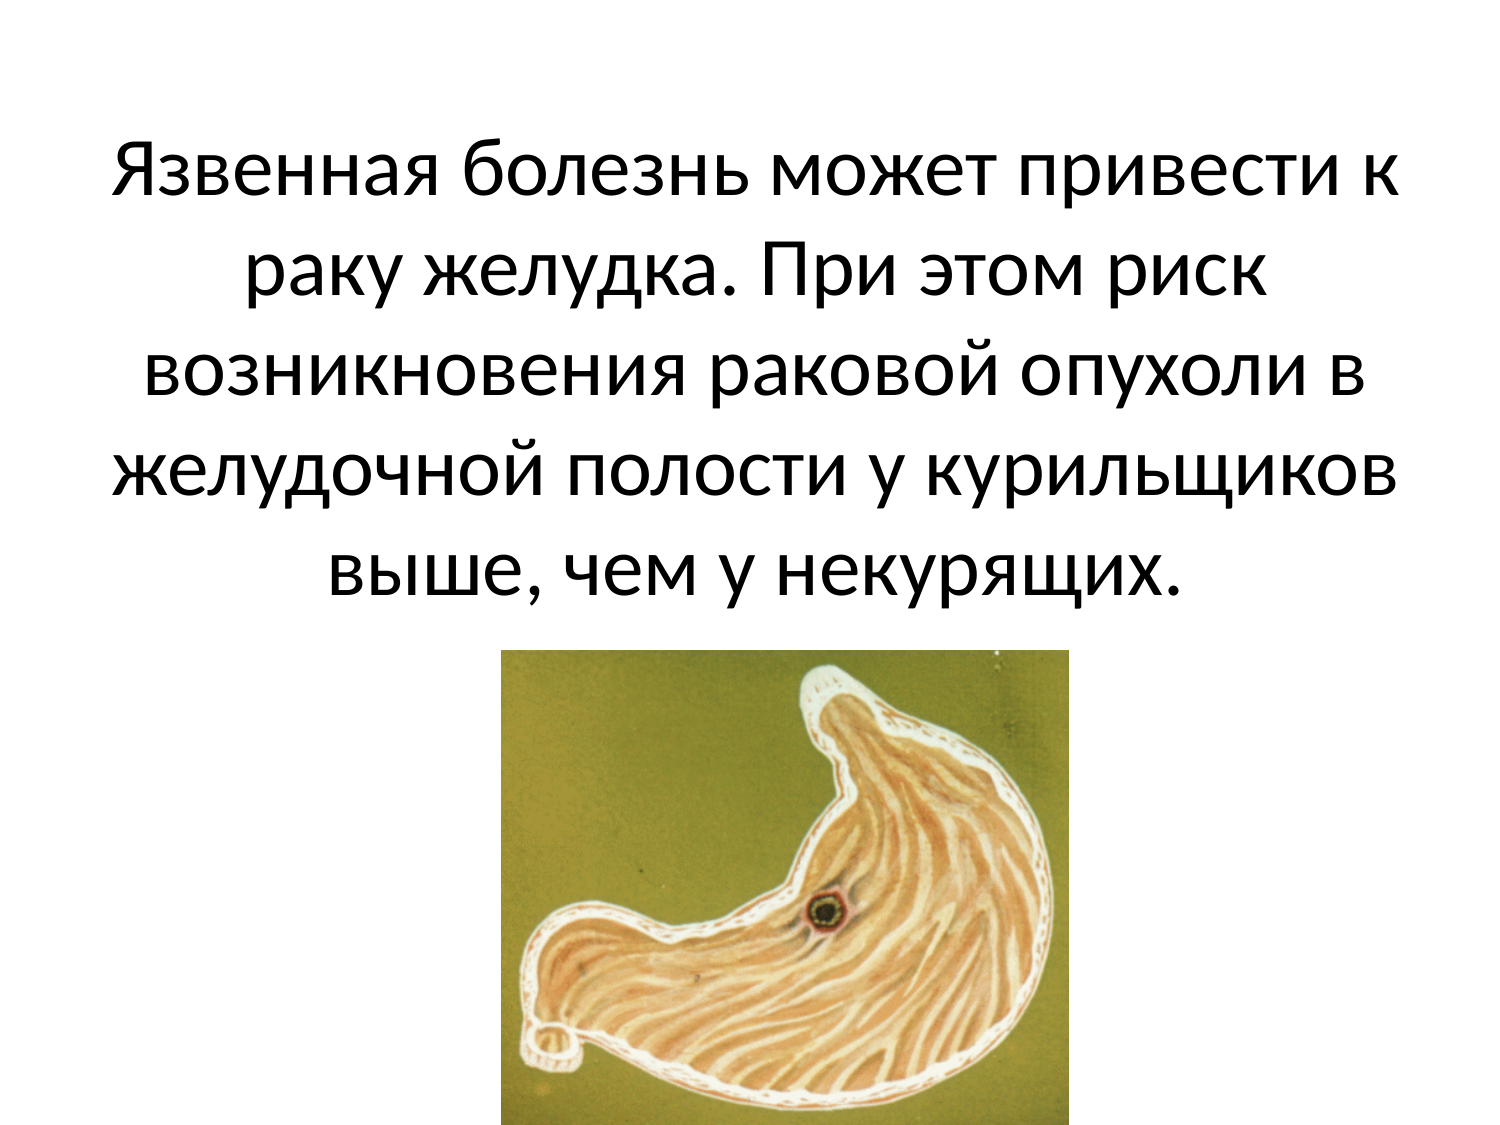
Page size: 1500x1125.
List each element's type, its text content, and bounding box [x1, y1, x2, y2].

picture [501, 650, 1069, 1125]
title Язвенная болезнь может привести к раку желудка. При этом риск возникновения раковой опухоли в желудочной полости у курильщиков выше, чем у некурящих. [53, 42, 1459, 1083]
